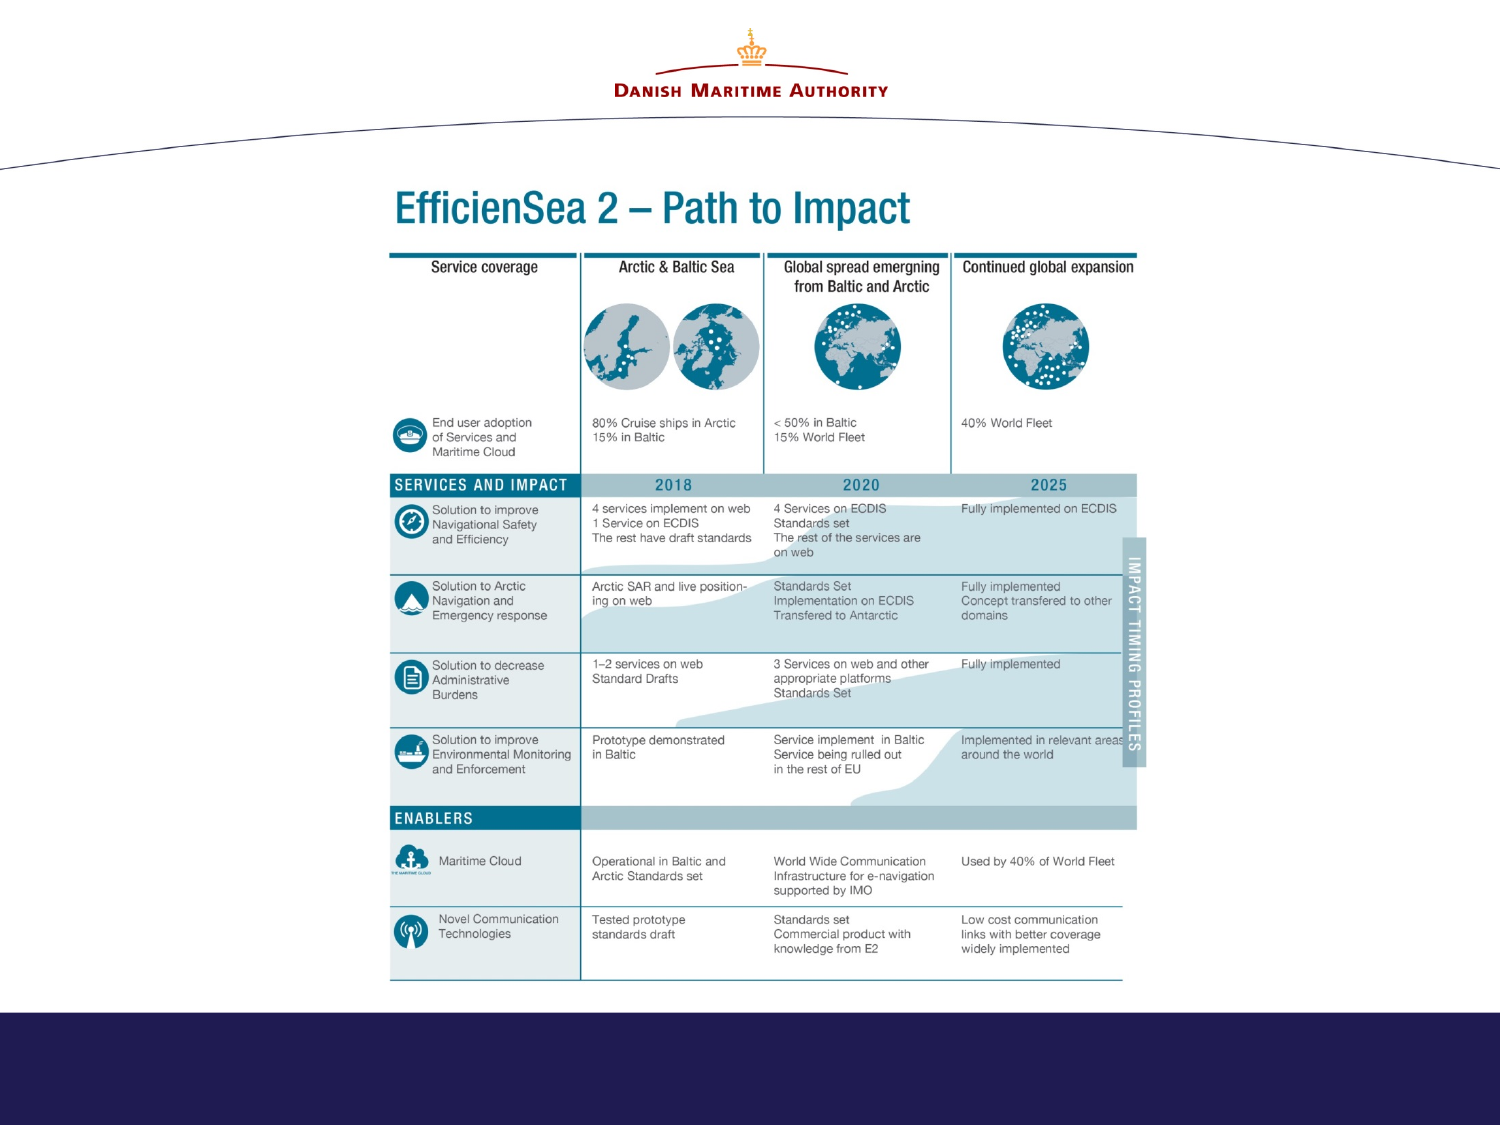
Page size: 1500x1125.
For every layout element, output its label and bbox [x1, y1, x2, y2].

picture [0, 28, 1500, 988]
